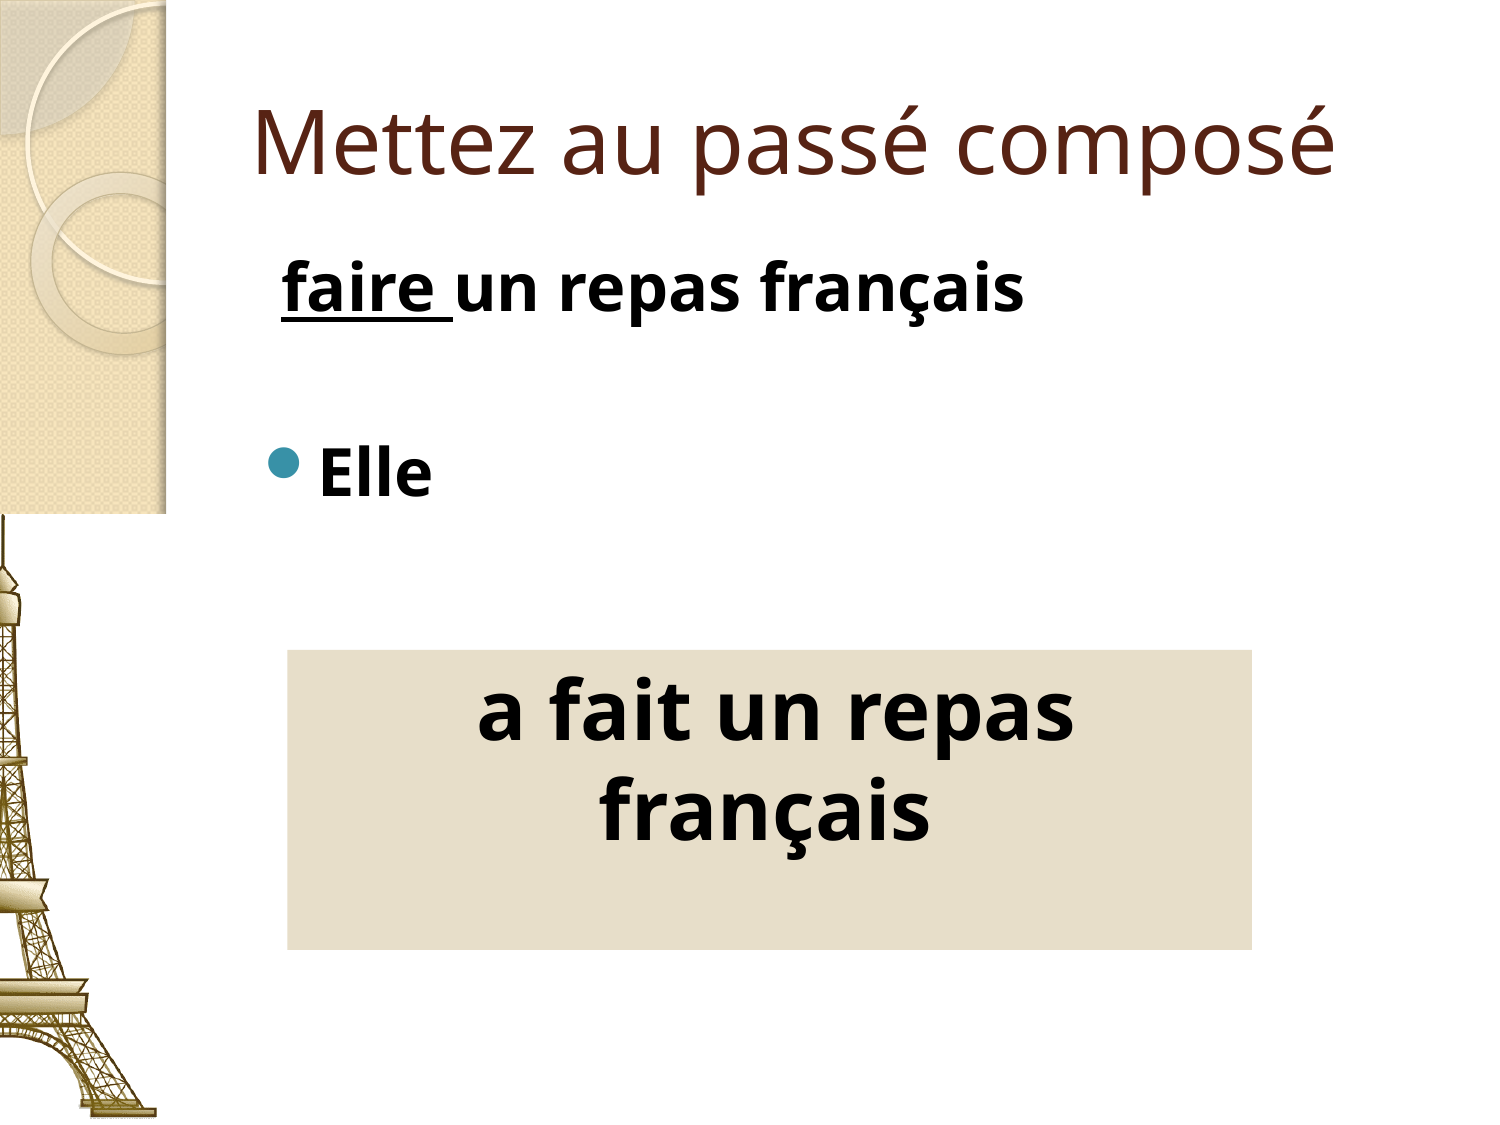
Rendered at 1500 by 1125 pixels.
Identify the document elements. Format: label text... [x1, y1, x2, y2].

title Mettez au passé composé [235, 45, 1466, 233]
picture [0, 514, 167, 1125]
list faire un repas français Elle [235, 237, 1200, 538]
text_box a fait un repas français [287, 649, 1252, 950]
